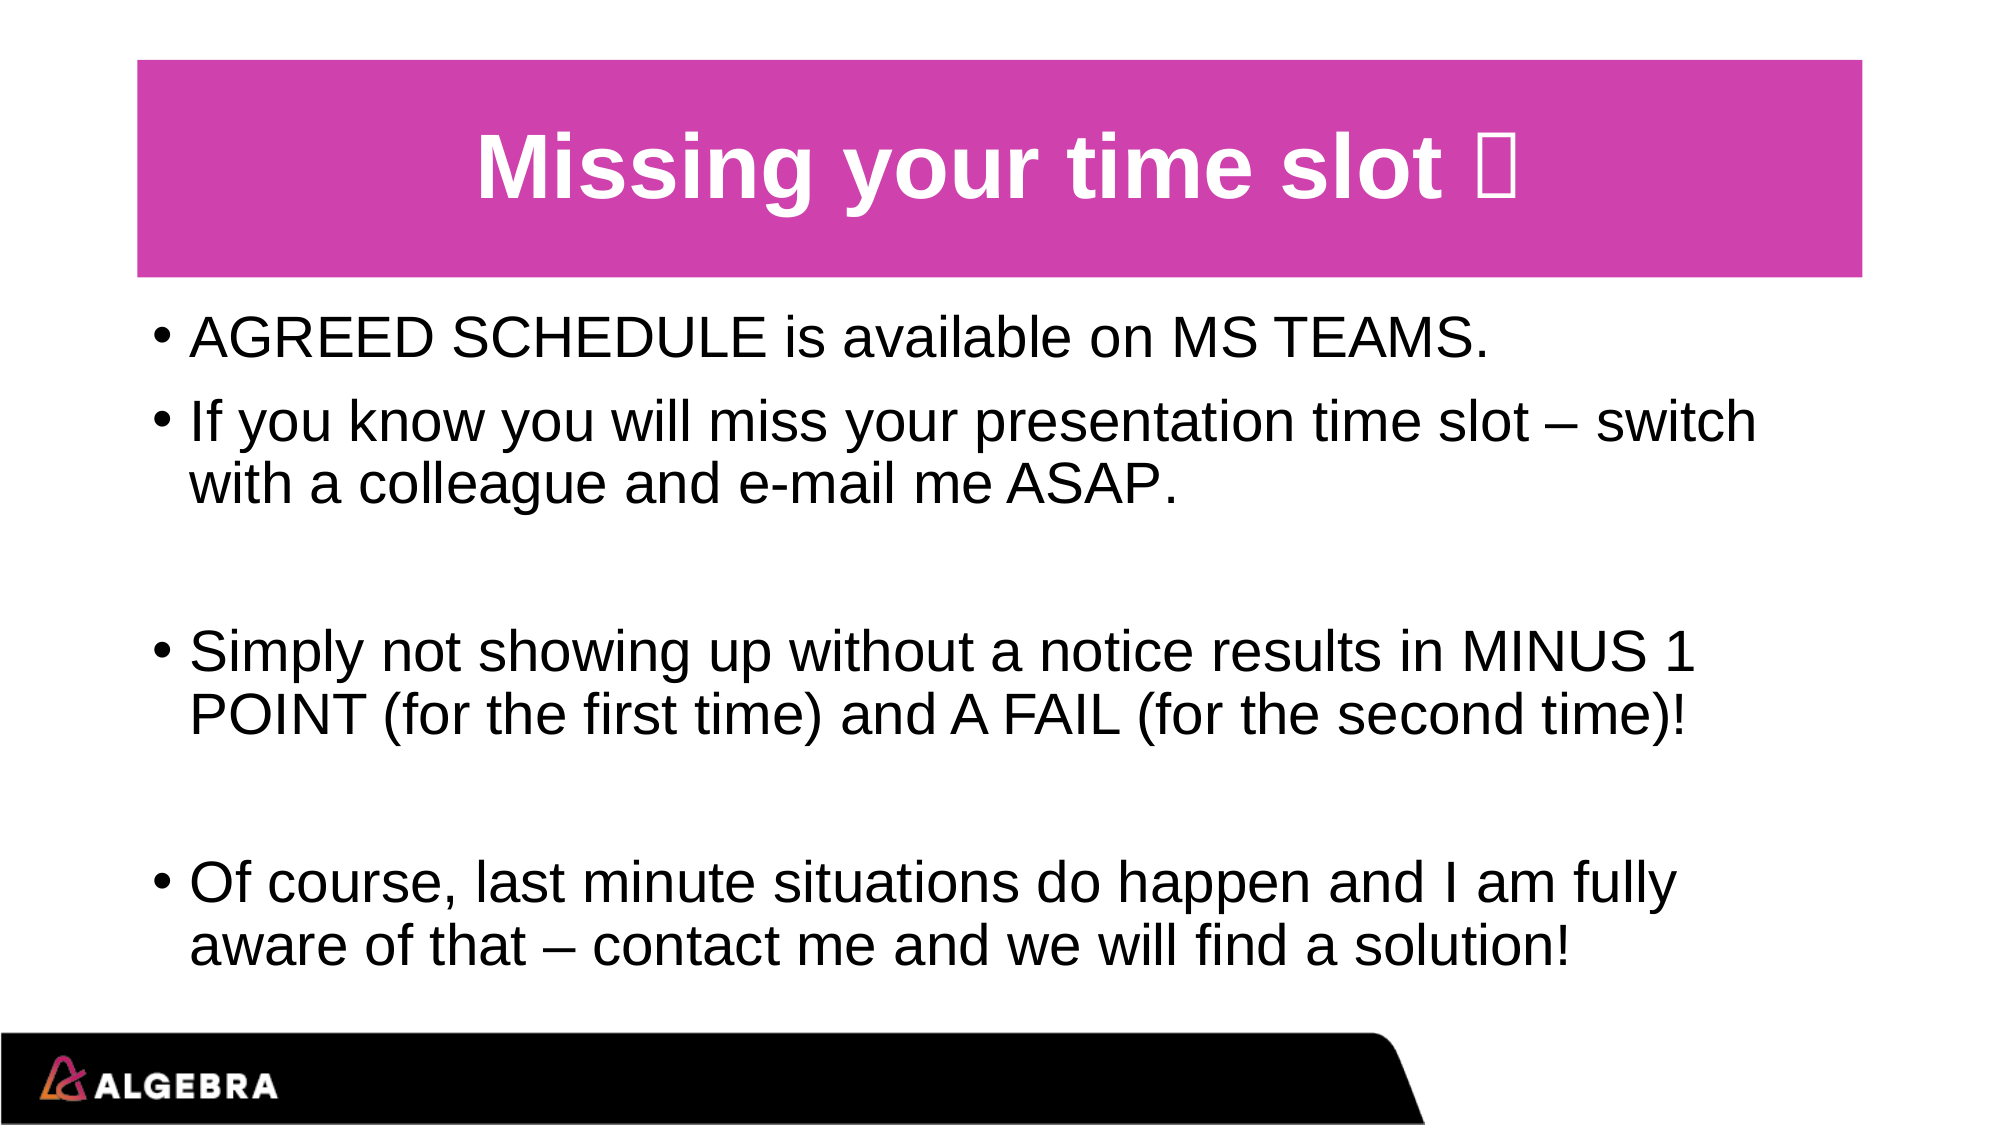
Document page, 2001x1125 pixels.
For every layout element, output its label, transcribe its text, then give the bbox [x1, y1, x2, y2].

title Missing your time slot  [137, 59, 1863, 278]
list AGREED SCHEDULE is available on MS TEAMS. If you know you will miss your presentation time slot – switch with a colleague and e-mail me ASAP. Simply not showing up without a notice results in MINUS 1 POINT (for the first time) and A FAIL (for the second time)! Of course, last minute situations do happen and I am fully aware of that – contact me and we will find a solution! [137, 299, 1863, 1014]
picture [0, 1032, 1425, 1125]
